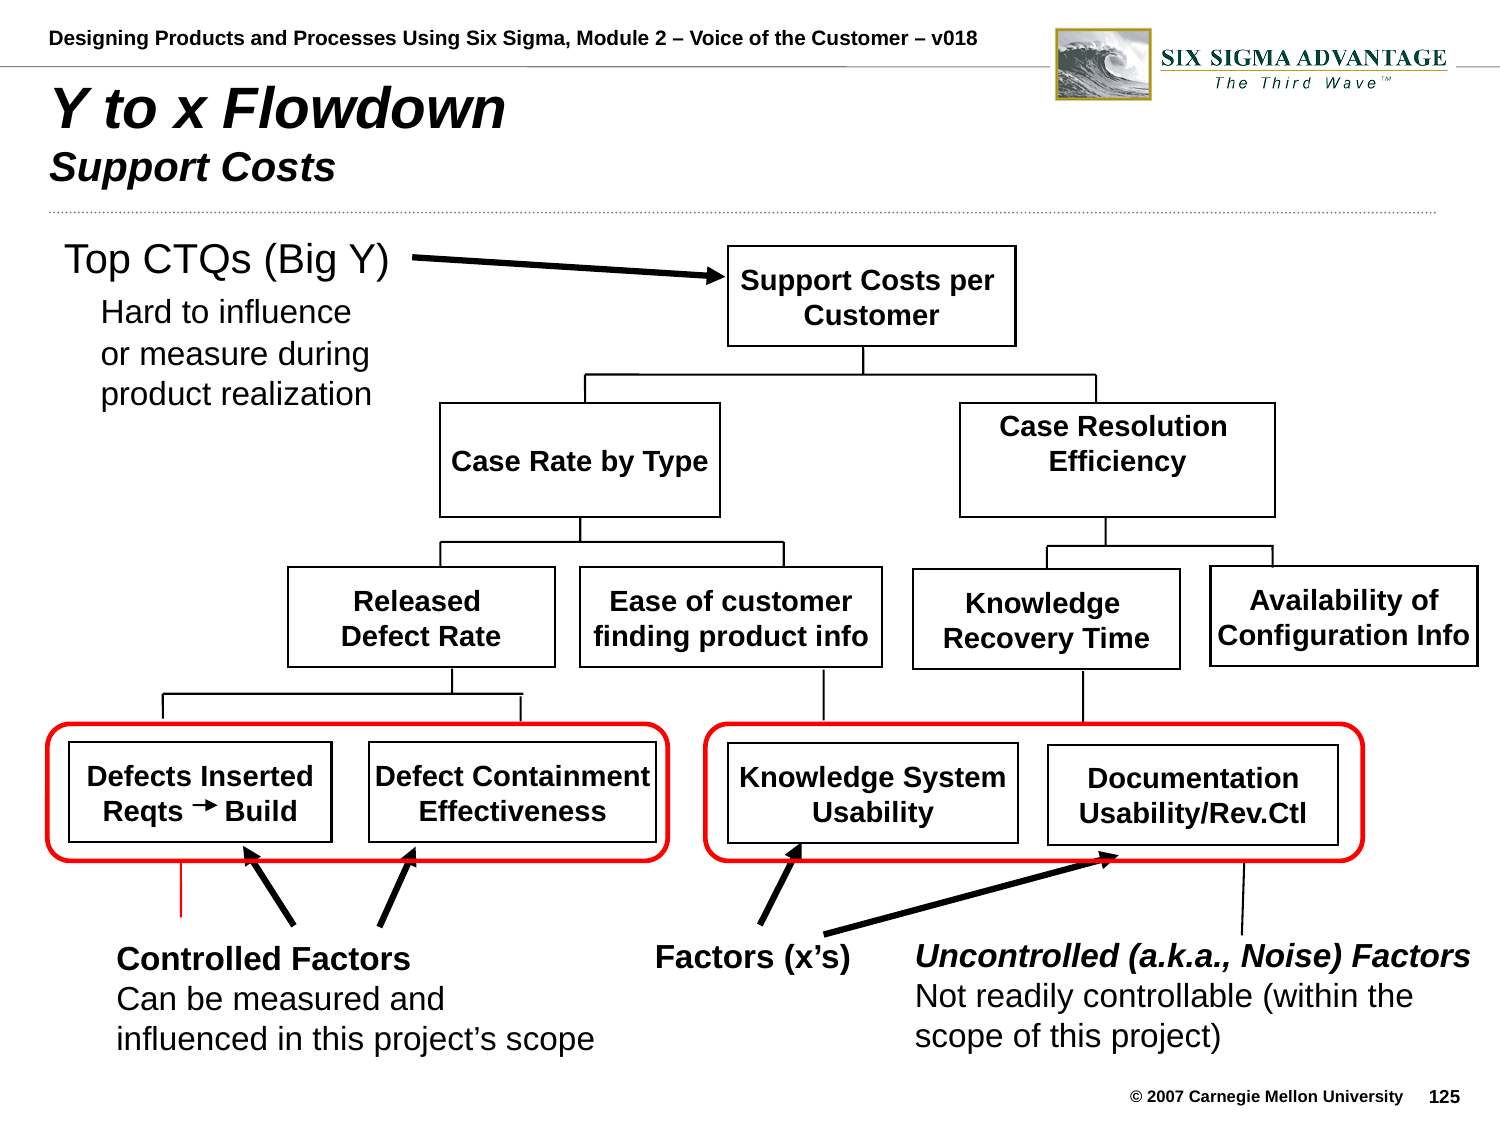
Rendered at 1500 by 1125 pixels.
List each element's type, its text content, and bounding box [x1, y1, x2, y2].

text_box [48, 206, 1500, 421]
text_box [542, 723, 1500, 1063]
picture [1049, 24, 1456, 104]
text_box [162, 345, 1478, 722]
text_box Y to x Flowdown Support Costs [34, 92, 1337, 168]
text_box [47, 723, 542, 1066]
